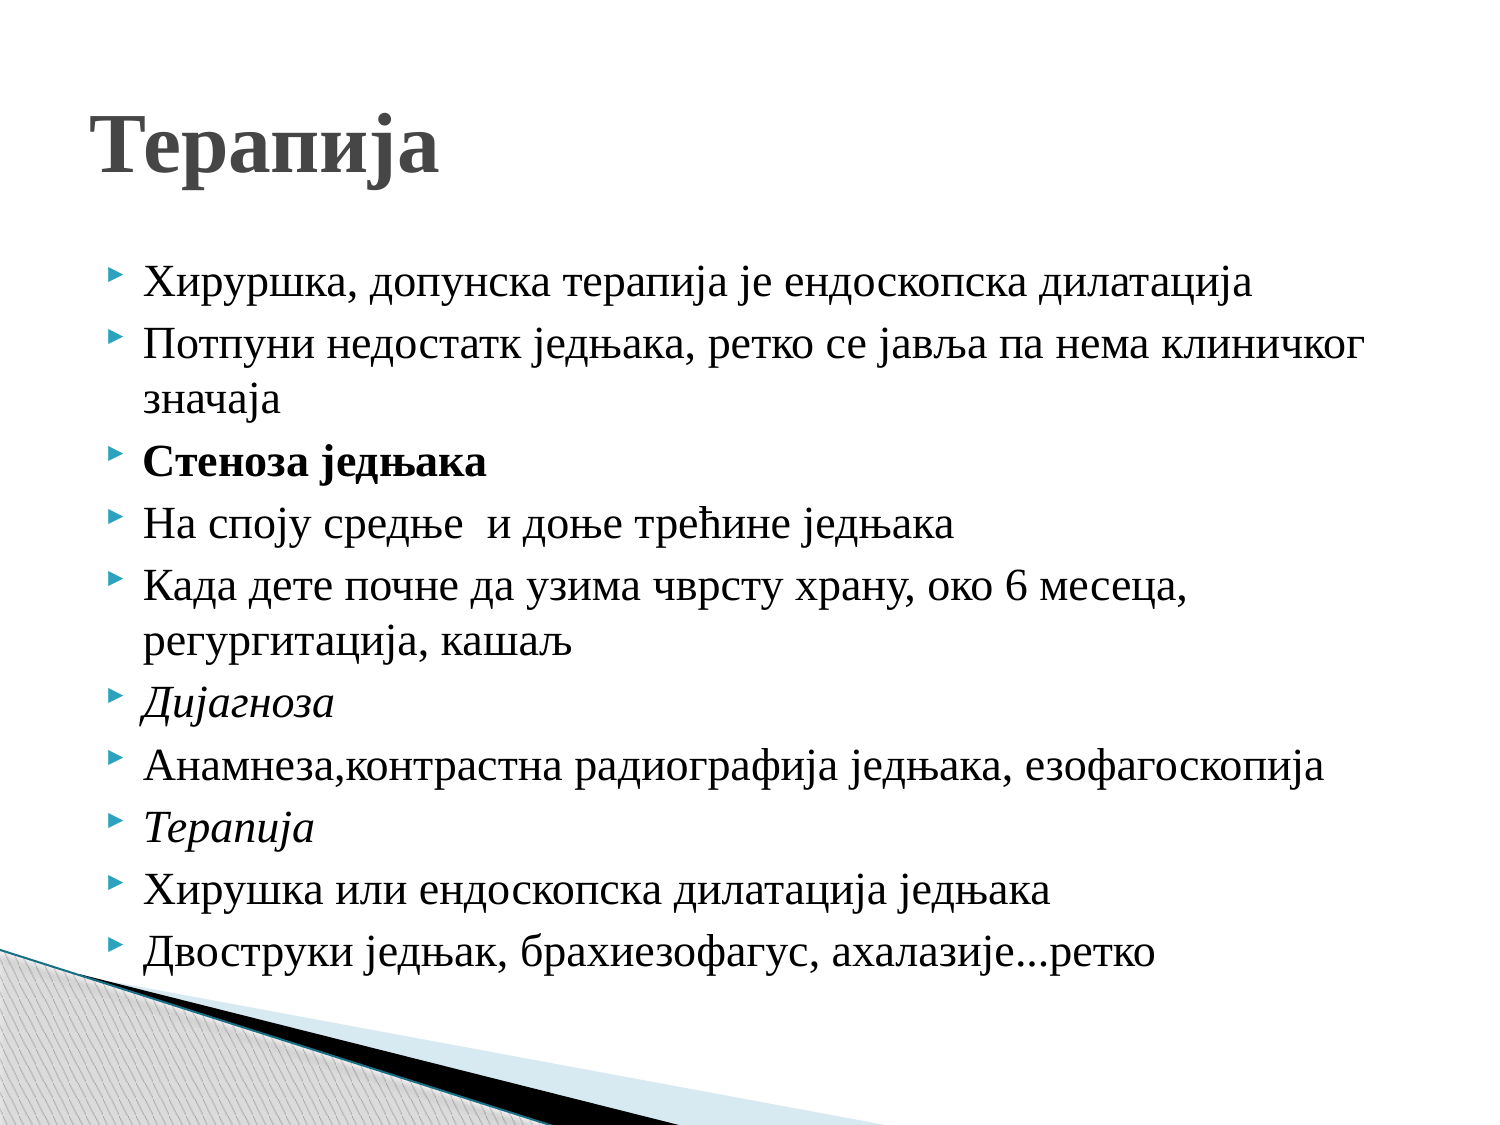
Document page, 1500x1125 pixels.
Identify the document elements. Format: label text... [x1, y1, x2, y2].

list Хируршка, допунска терапија је ендоскопска дилатација Потпуни недостатк једњака, ретко се јавља па нема клиничког значаја Стеноза једњака На споју средње и доње трећине једњака Када дете почне да узима чврсту храну, око 6 месеца, регургитација, кашаљ Дијагноза Анамнеза,контрастна радиографија једњака, езофагоскопија Терапија Хирушка или ендоскопска дилатација једњака Двоструки једњак, брахиезофагус, ахалазије...ретко [75, 243, 1425, 986]
title Терапија [75, 45, 1425, 233]
